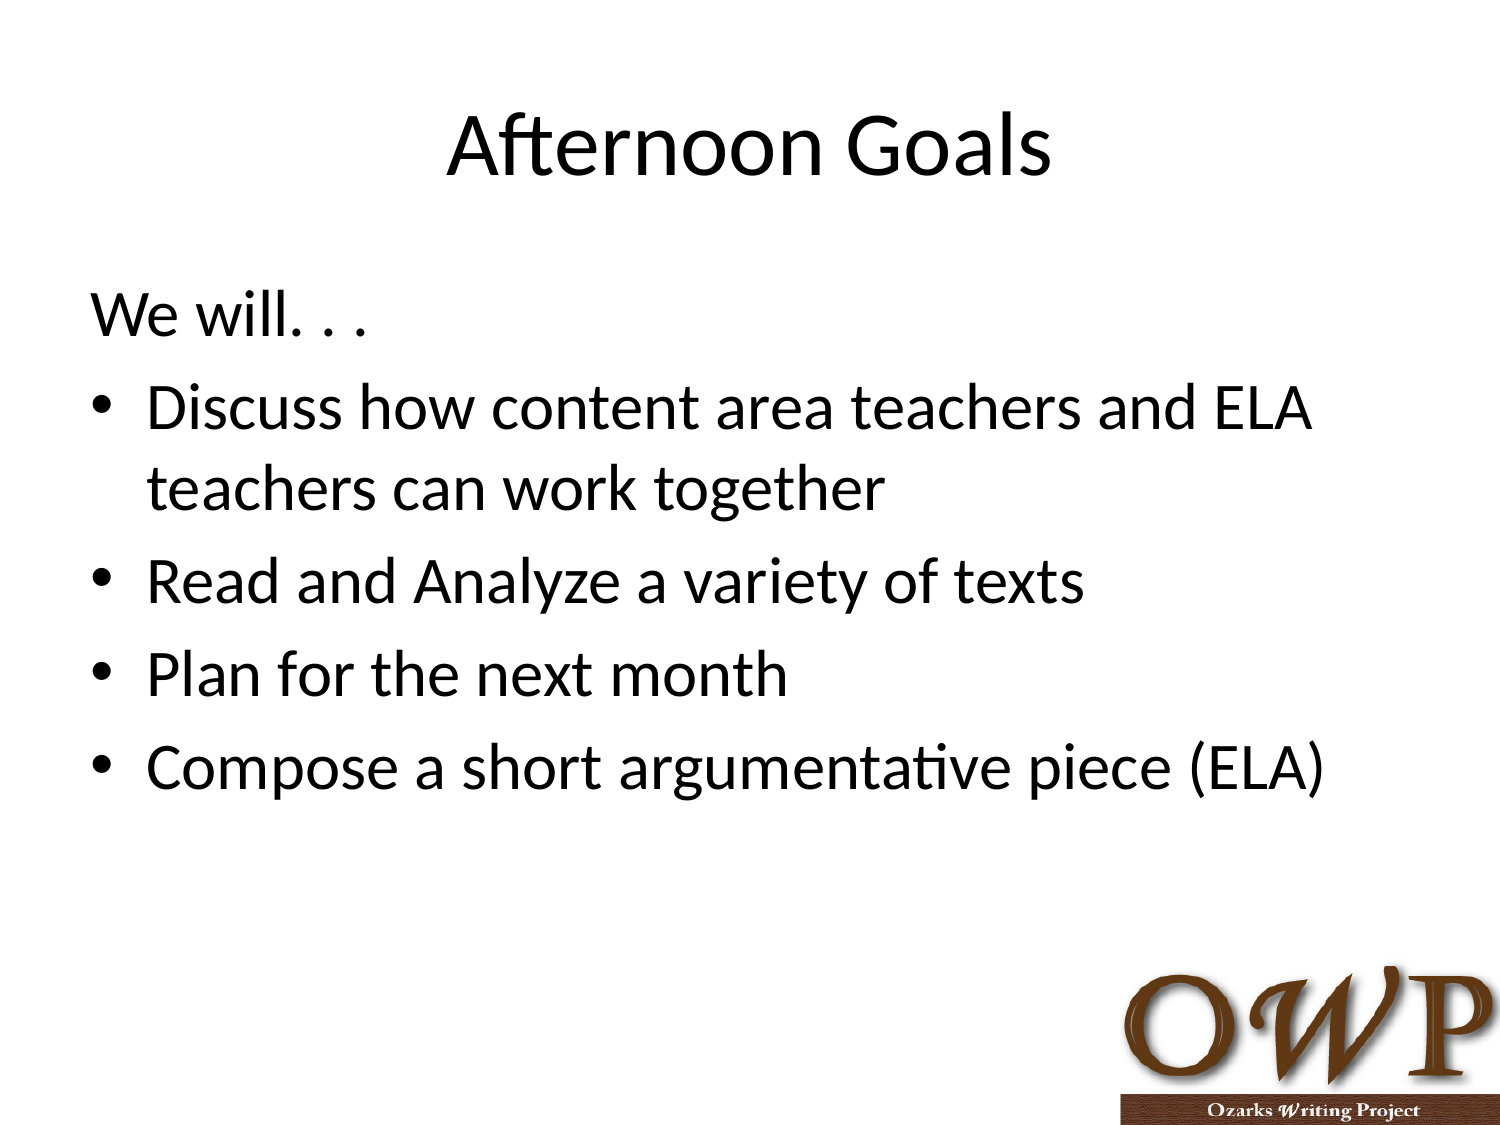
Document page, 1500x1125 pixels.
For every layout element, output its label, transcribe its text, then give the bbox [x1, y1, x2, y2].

picture [1120, 957, 1500, 1125]
title Afternoon Goals [74, 44, 1426, 233]
list We will. . . Discuss how content area teachers and ELA teachers can work together Read and Analyze a variety of texts Plan for the next month Compose a short argumentative piece (ELA) [74, 262, 1426, 1006]
